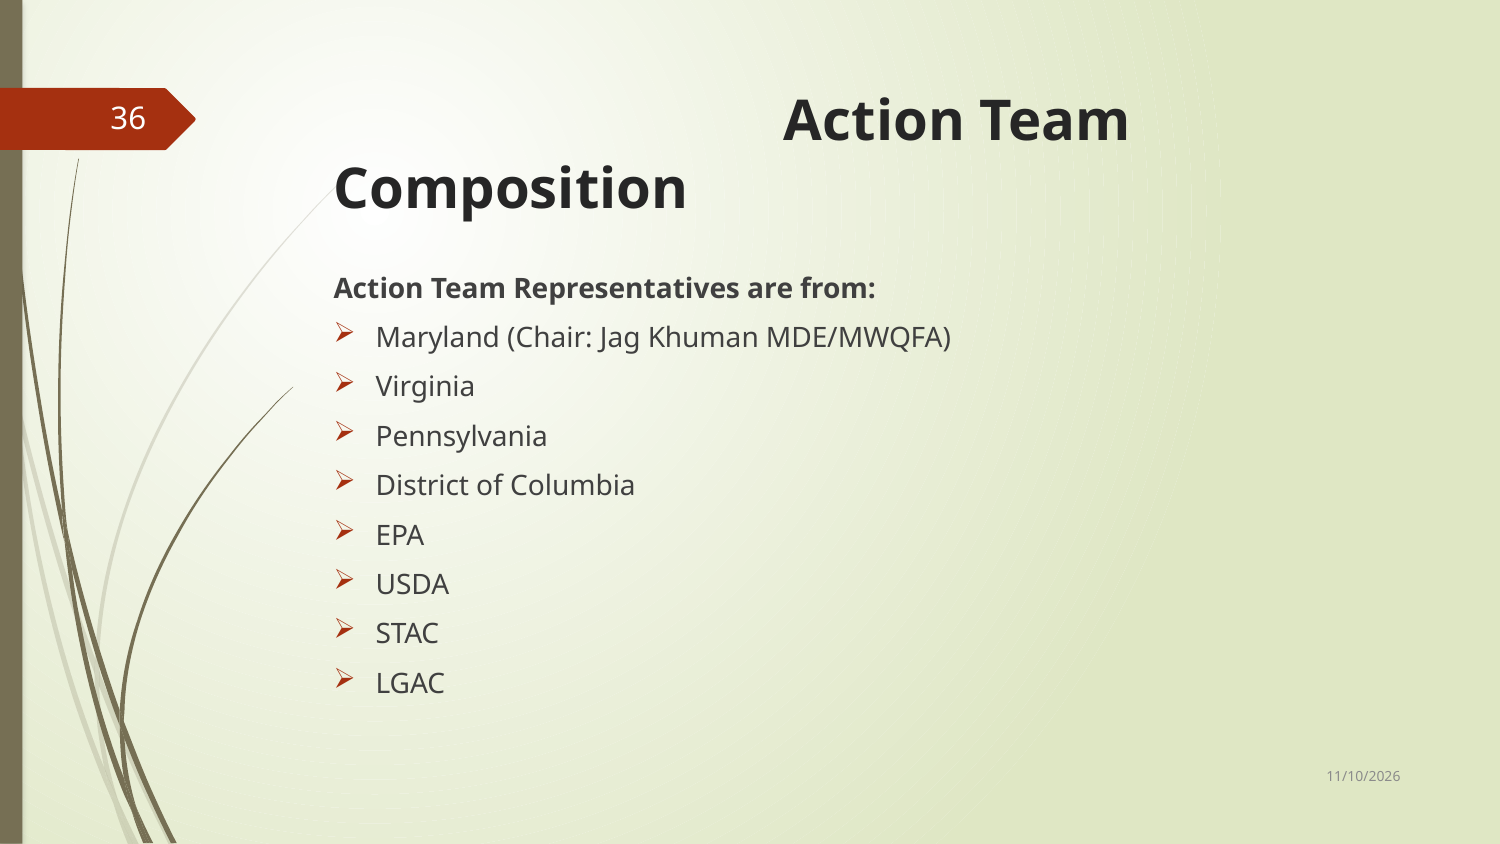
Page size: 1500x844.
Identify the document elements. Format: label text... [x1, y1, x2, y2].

list Action Team Representatives are from: Maryland (Chair: Jag Khuman MDE/MWQFA) Virginia Pennsylvania District of Columbia EPA USDA STAC LGAC [318, 262, 1416, 728]
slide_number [1274, 754, 1416, 800]
title Action Team Composition [319, 76, 1416, 235]
slide_number 36 [65, 96, 162, 142]
